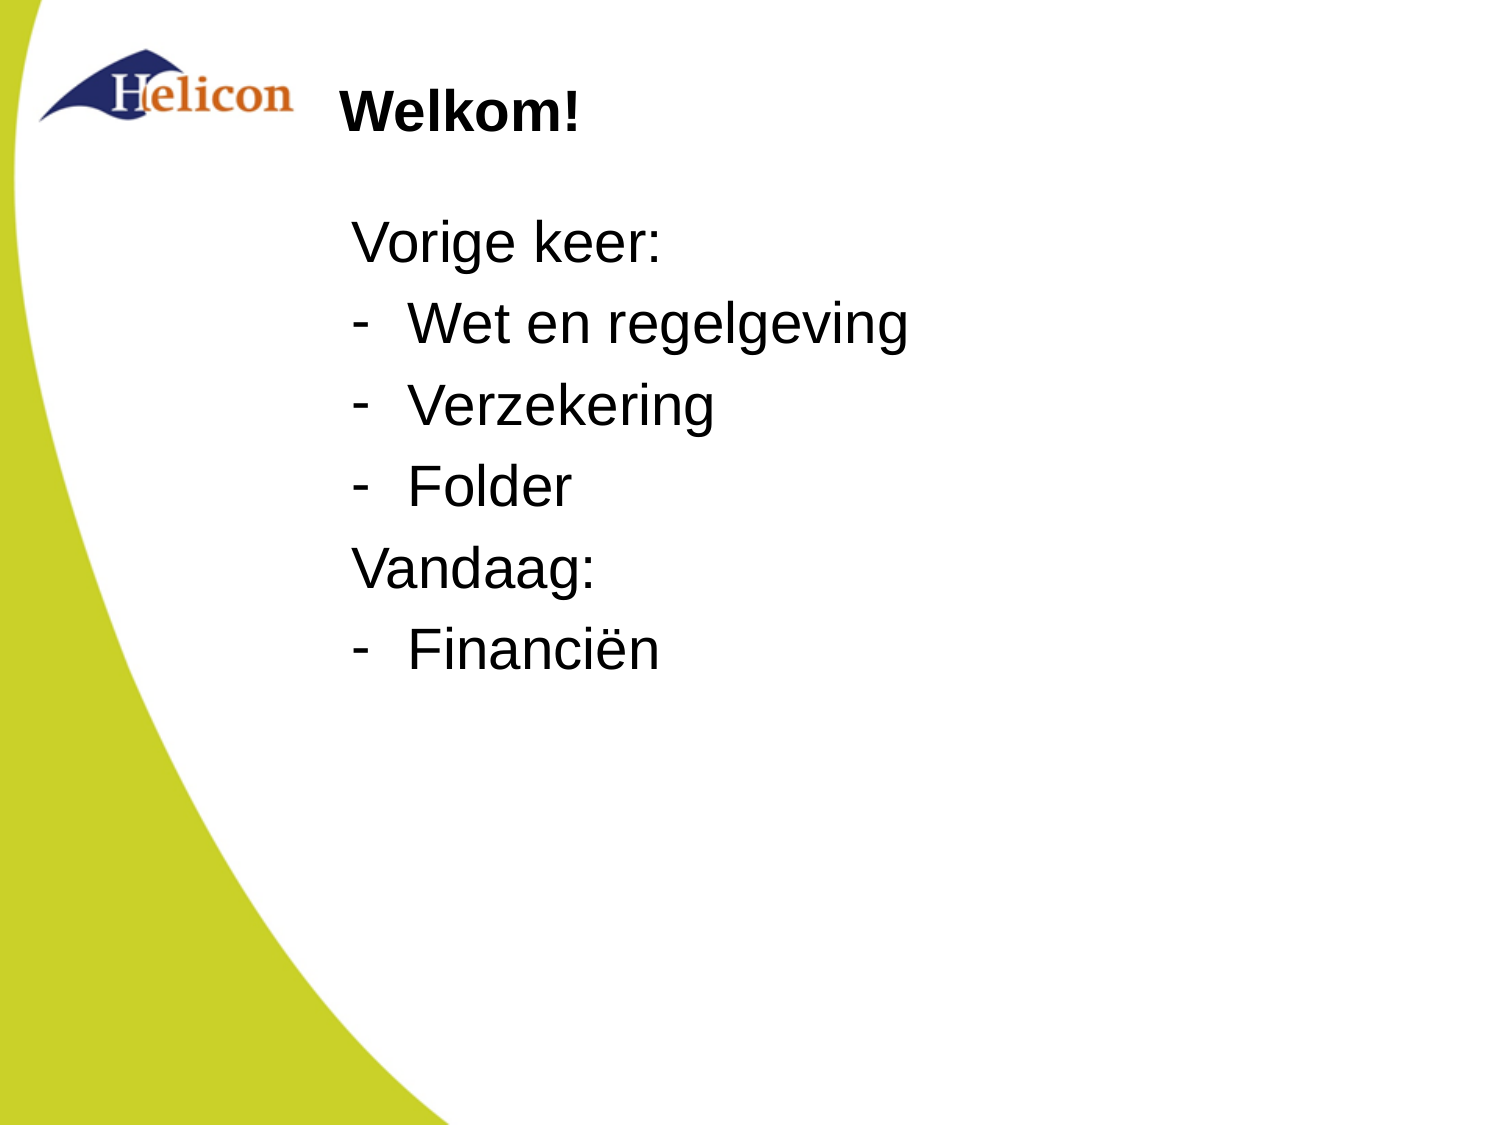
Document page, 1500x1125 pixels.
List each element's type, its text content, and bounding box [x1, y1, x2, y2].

picture [0, 0, 1500, 1125]
list Vorige keer: Wet en regelgeving Verzekering Folder Vandaag: Financiën [336, 196, 1425, 1005]
title Welkom! [324, 54, 1415, 161]
